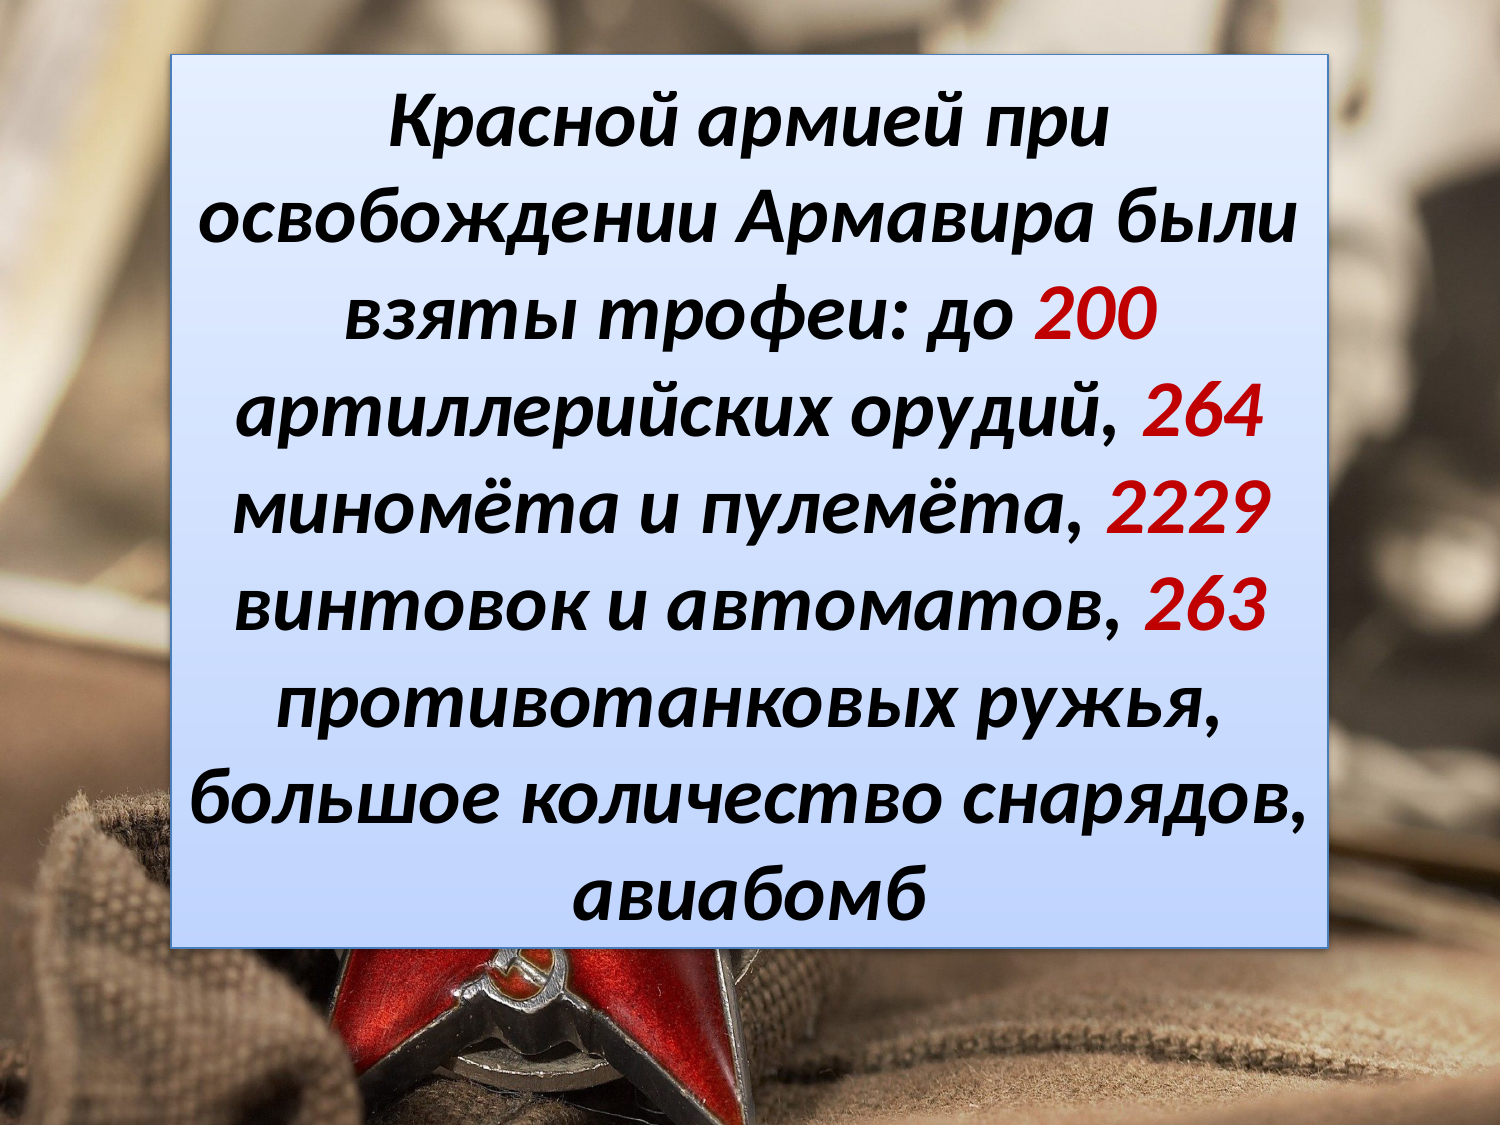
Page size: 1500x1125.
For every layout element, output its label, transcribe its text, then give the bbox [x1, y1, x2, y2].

title Красной армией при освобождении Армавира были взяты трофеи: до 200 артиллерийских орудий, 264 миномёта и пулемёта, 2229 винтовок и автоматов, 263 противотанковых ружья, большое количество снарядов, авиабомб [170, 54, 1329, 949]
picture [0, 0, 1500, 1125]
